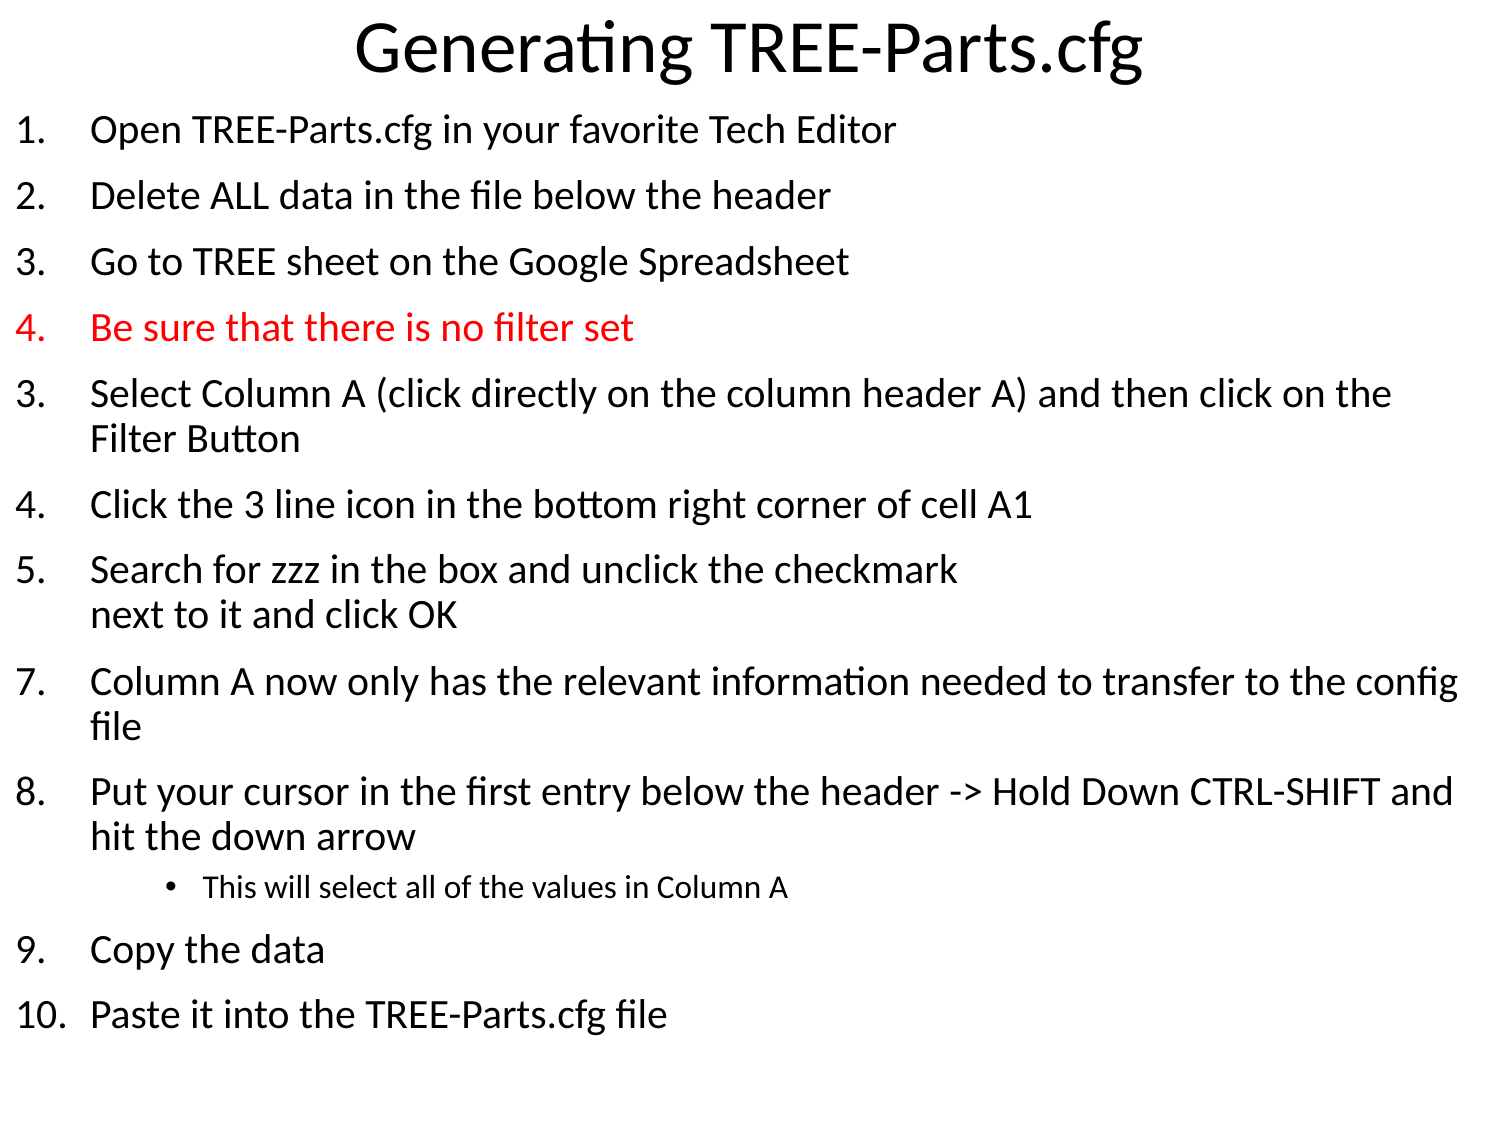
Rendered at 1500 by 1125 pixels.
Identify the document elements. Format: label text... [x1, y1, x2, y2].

title Generating TREE-Parts.cfg [0, 0, 1500, 97]
list Open TREE-Parts.cfg in your favorite Tech Editor Delete ALL data in the file below the header Go to TREE sheet on the Google Spreadsheet Be sure that there is no filter set Select Column A (click directly on the column header A) and then click on the Filter Button Click the 3 line icon in the bottom right corner of cell A1 Search for zzz in the box and unclick the checkmark next to it and click OK Column A now only has the relevant information needed to transfer to the config file Put your cursor in the first entry below the header -> Hold Down CTRL-SHIFT and hit the down arrow This will select all of the values in Column A Copy the data Paste it into the TREE-Parts.cfg file [0, 99, 1500, 1125]
